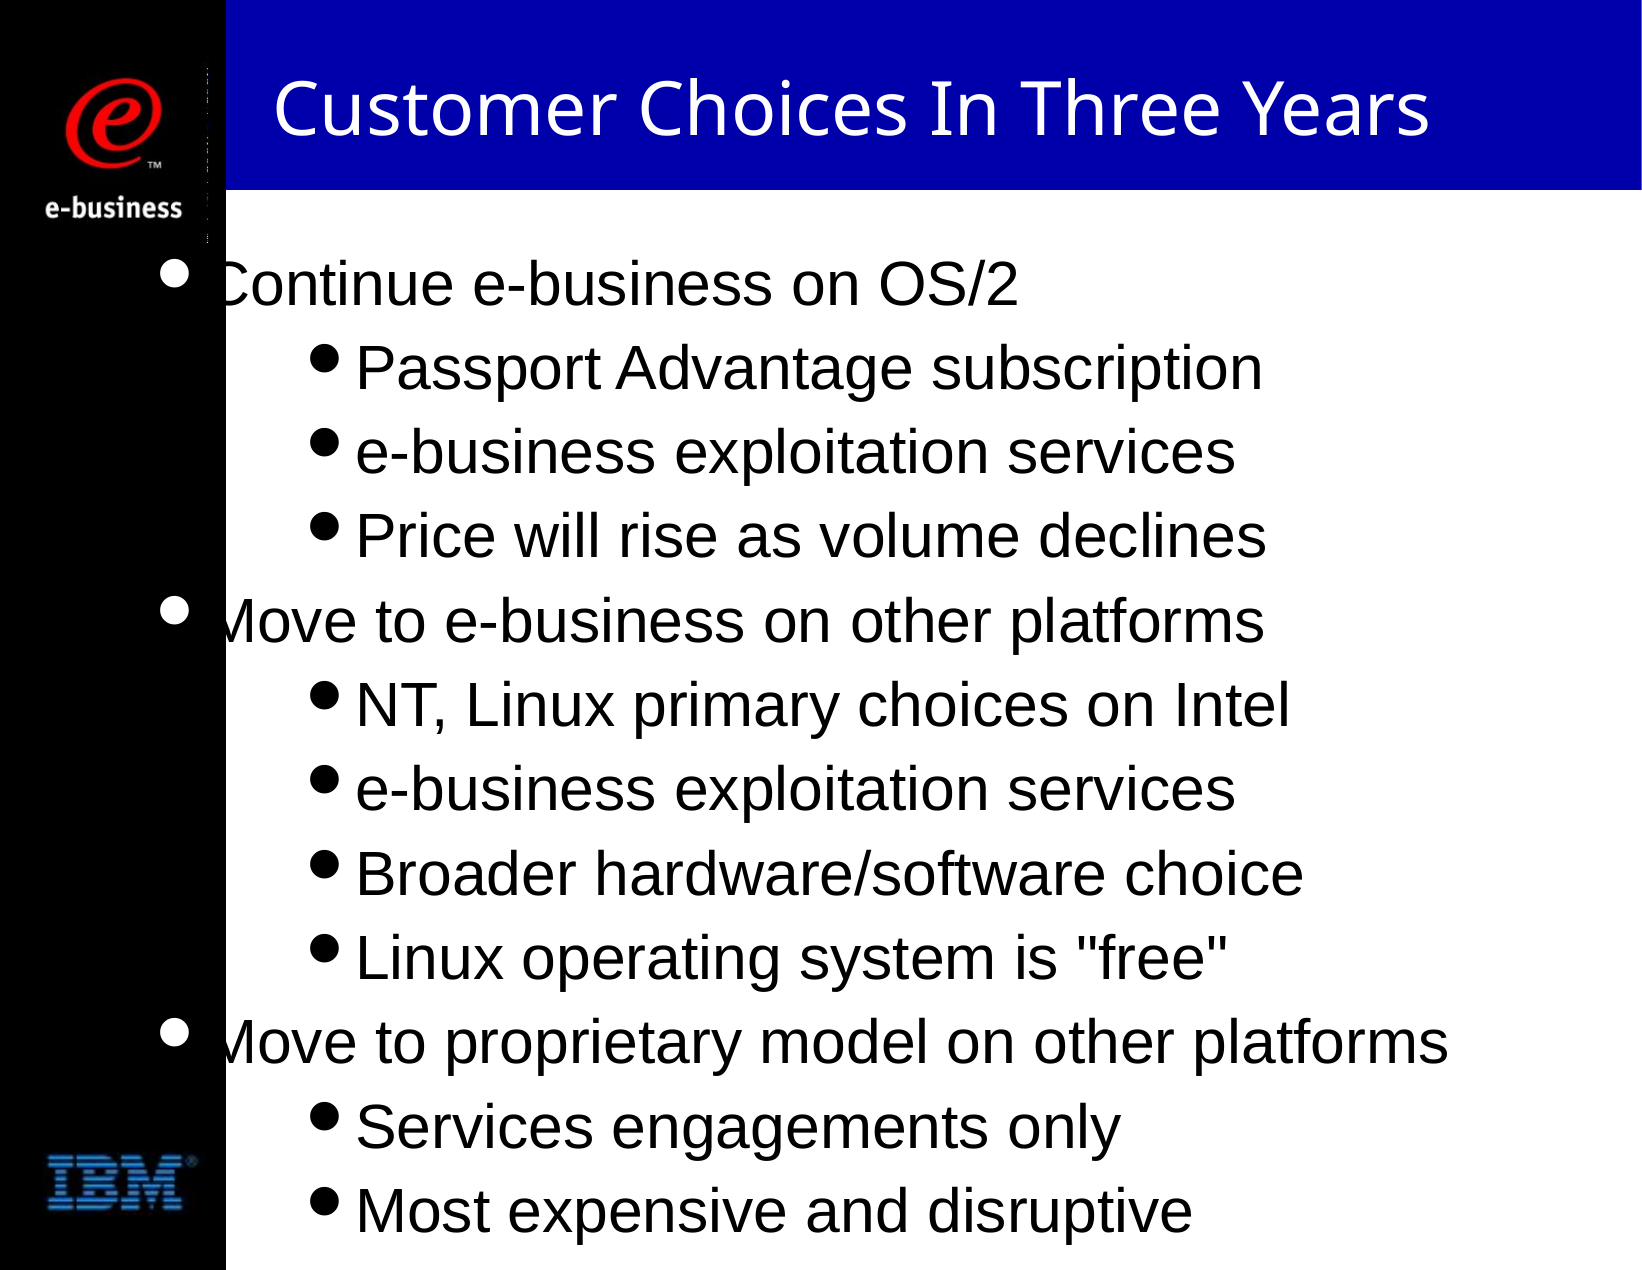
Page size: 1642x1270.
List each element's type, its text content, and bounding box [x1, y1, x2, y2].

text_box [225, 0, 1642, 191]
picture [43, 1151, 205, 1216]
text_box Customer Choices In Three Years [272, 60, 1444, 151]
picture [20, 52, 209, 243]
text_box [0, 0, 225, 1270]
text_box Continue e-business on OS/2 Passport Advantage subscription e-business exploitation services Price will rise as volume declines Move to e-business on other platforms NT, Linux primary choices on Intel e-business exploitation services Broader hardware/software choice Linux operating system is "free" Move to proprietary model on other platforms Services engagements only Most expensive and disruptive [155, 242, 1557, 1245]
